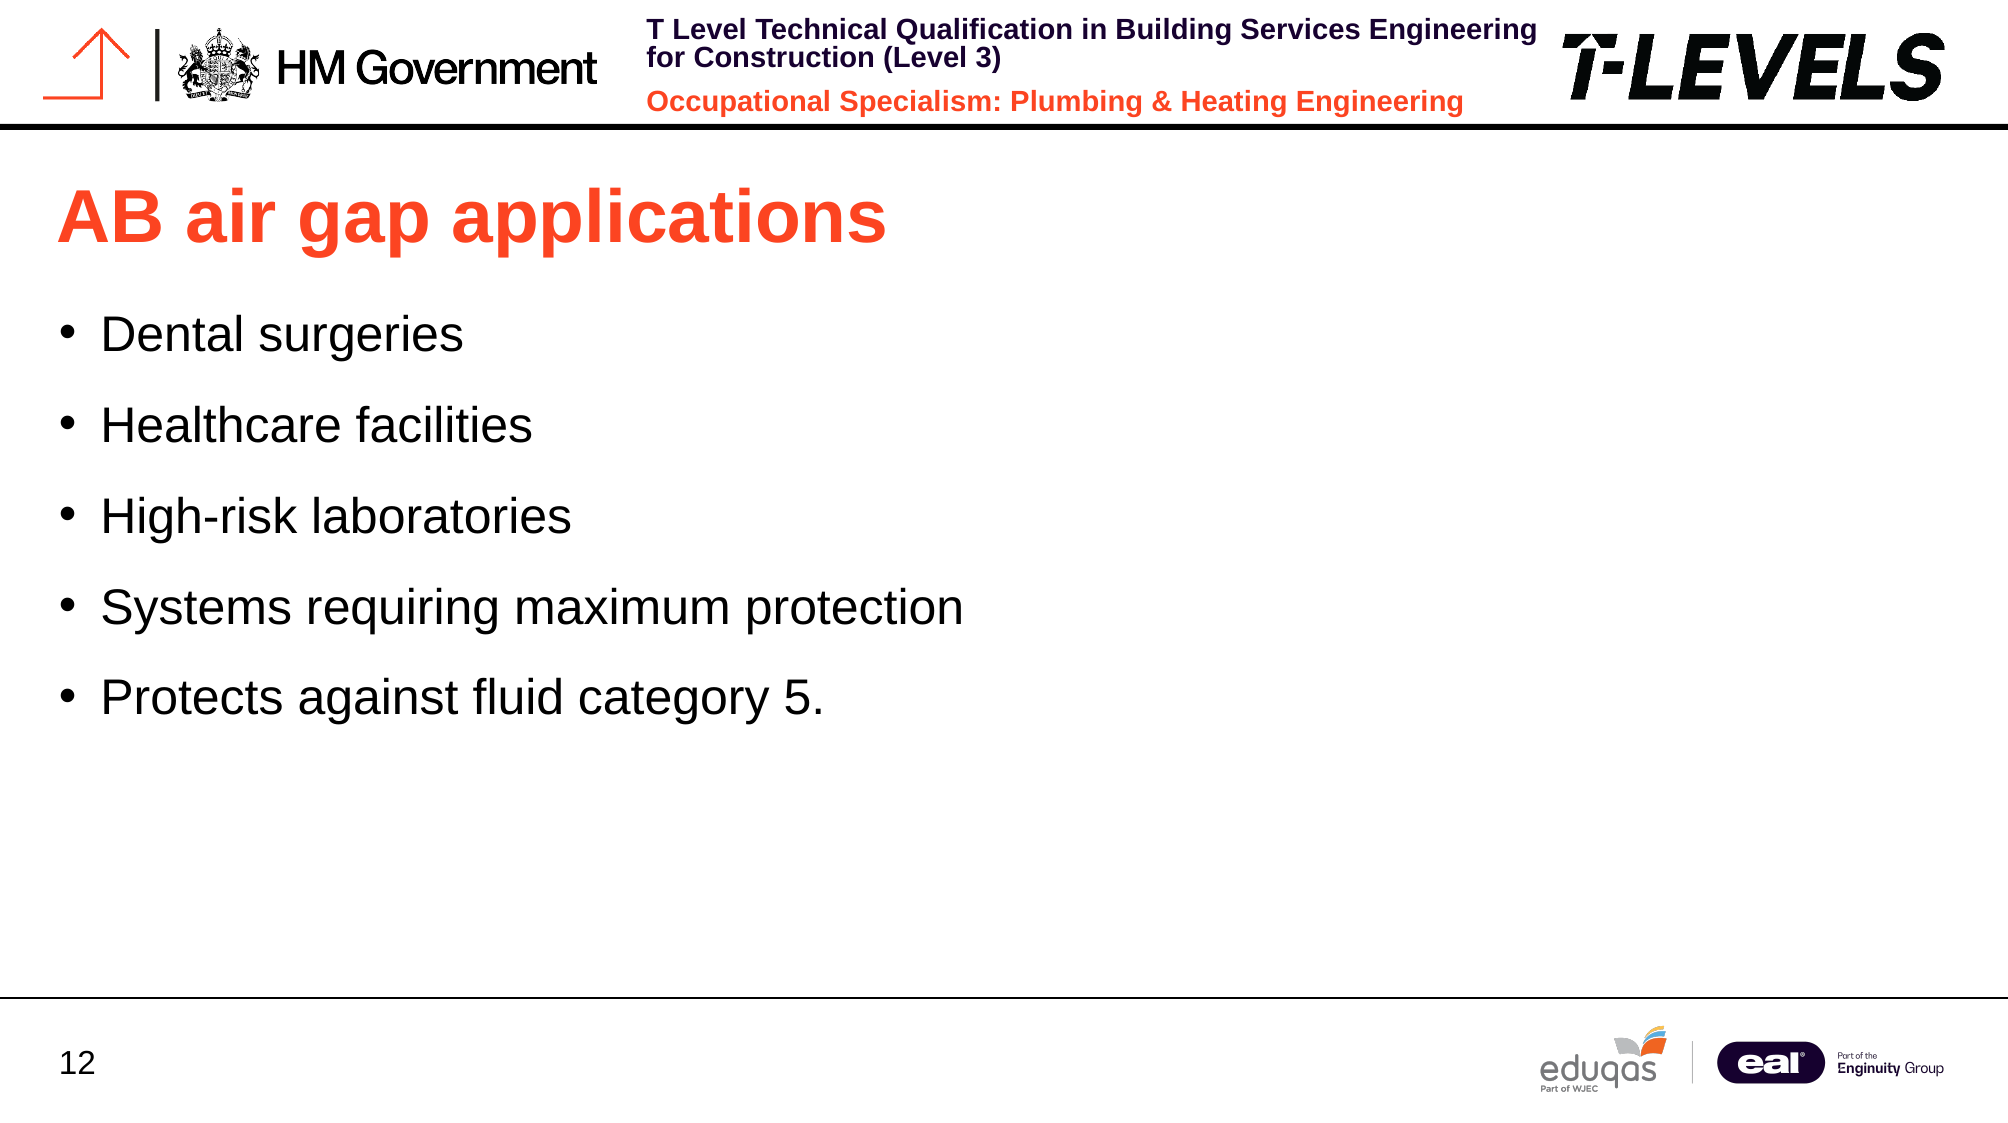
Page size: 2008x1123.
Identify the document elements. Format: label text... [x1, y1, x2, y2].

list Dental surgeries Healthcare facilities High-risk laboratories Systems requiring maximum protection Protects against fluid category 5. [59, 295, 1949, 975]
picture [1543, 25, 1964, 108]
picture [155, 28, 597, 102]
title AB air gap applications [41, 111, 1949, 314]
picture [1535, 1021, 1949, 1097]
picture [38, 27, 136, 100]
